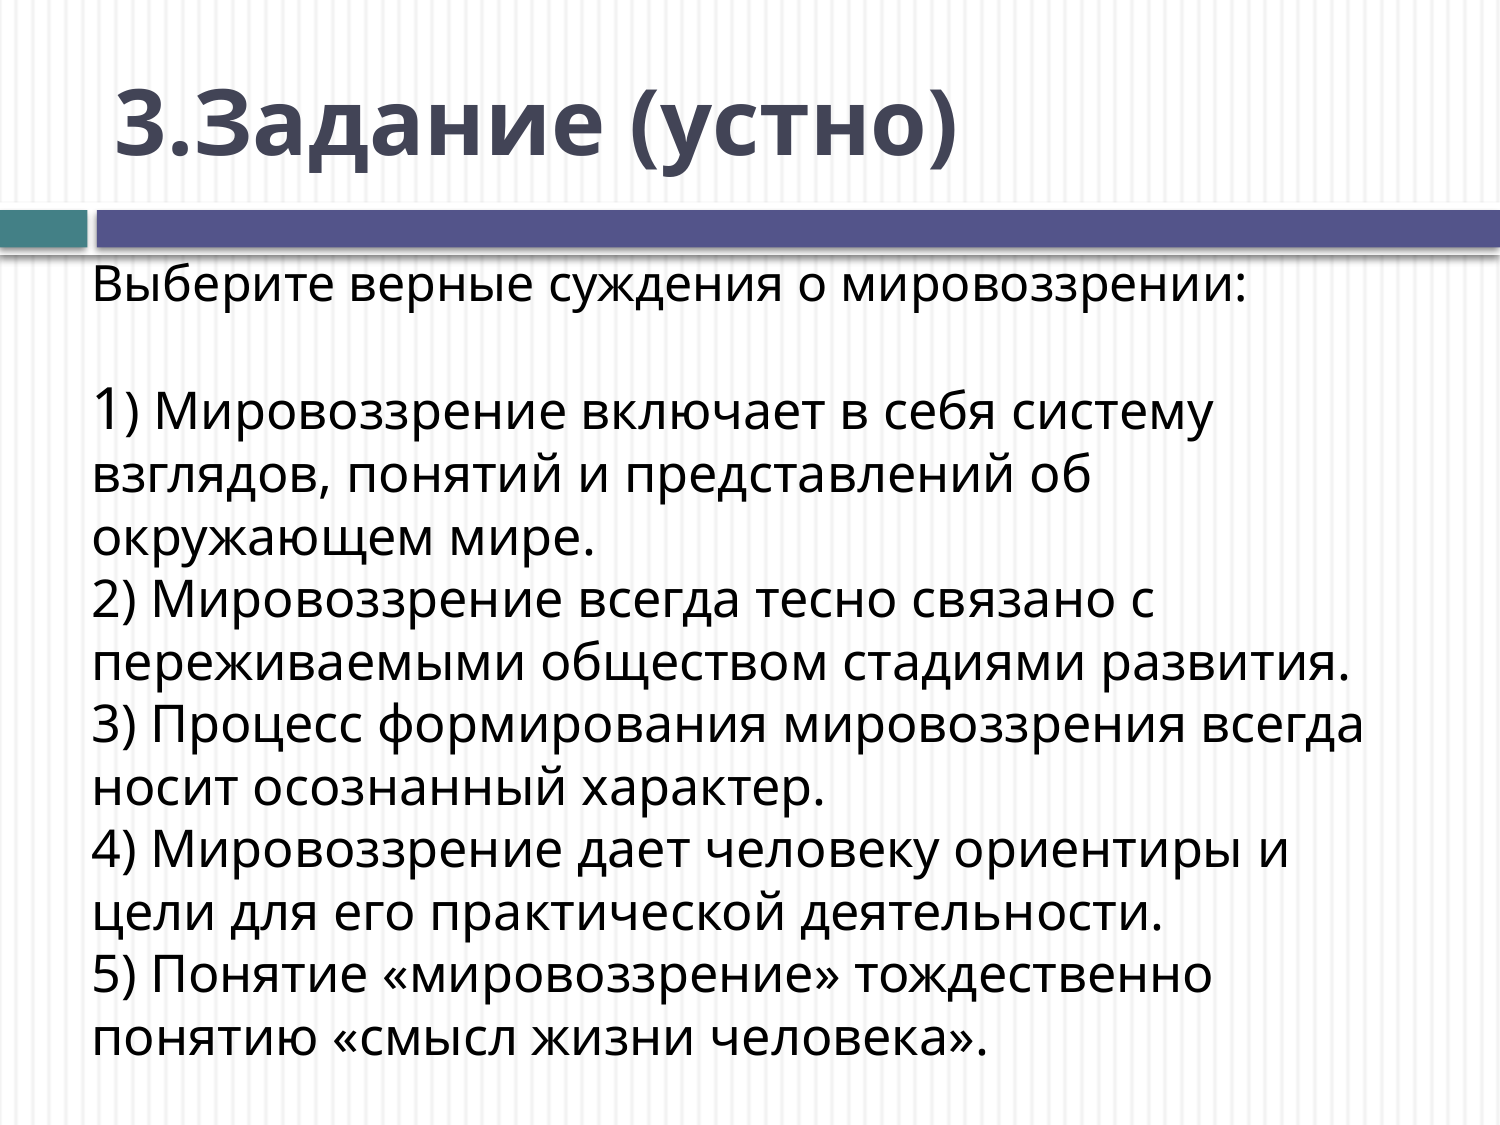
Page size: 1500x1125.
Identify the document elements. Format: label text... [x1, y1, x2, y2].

title 3.Задание (устно) [99, 37, 1438, 200]
text_box Выберите верные суждения о мировоззрении: 1) Мировоззрение включает в себя систему взглядов, понятий и представлений об окружающем мире. 2) Мировоззрение всегда тесно связано с переживаемыми обществом стадиями развития. 3) Процесс формирования мировоззрения всегда носит осознанный характер. 4) Мировоззрение дает человеку ориентиры и цели для его практической деятельности. 5) Понятие «мировоззрение» тождественно понятию «смысл жизни человека». [76, 243, 1424, 1074]
